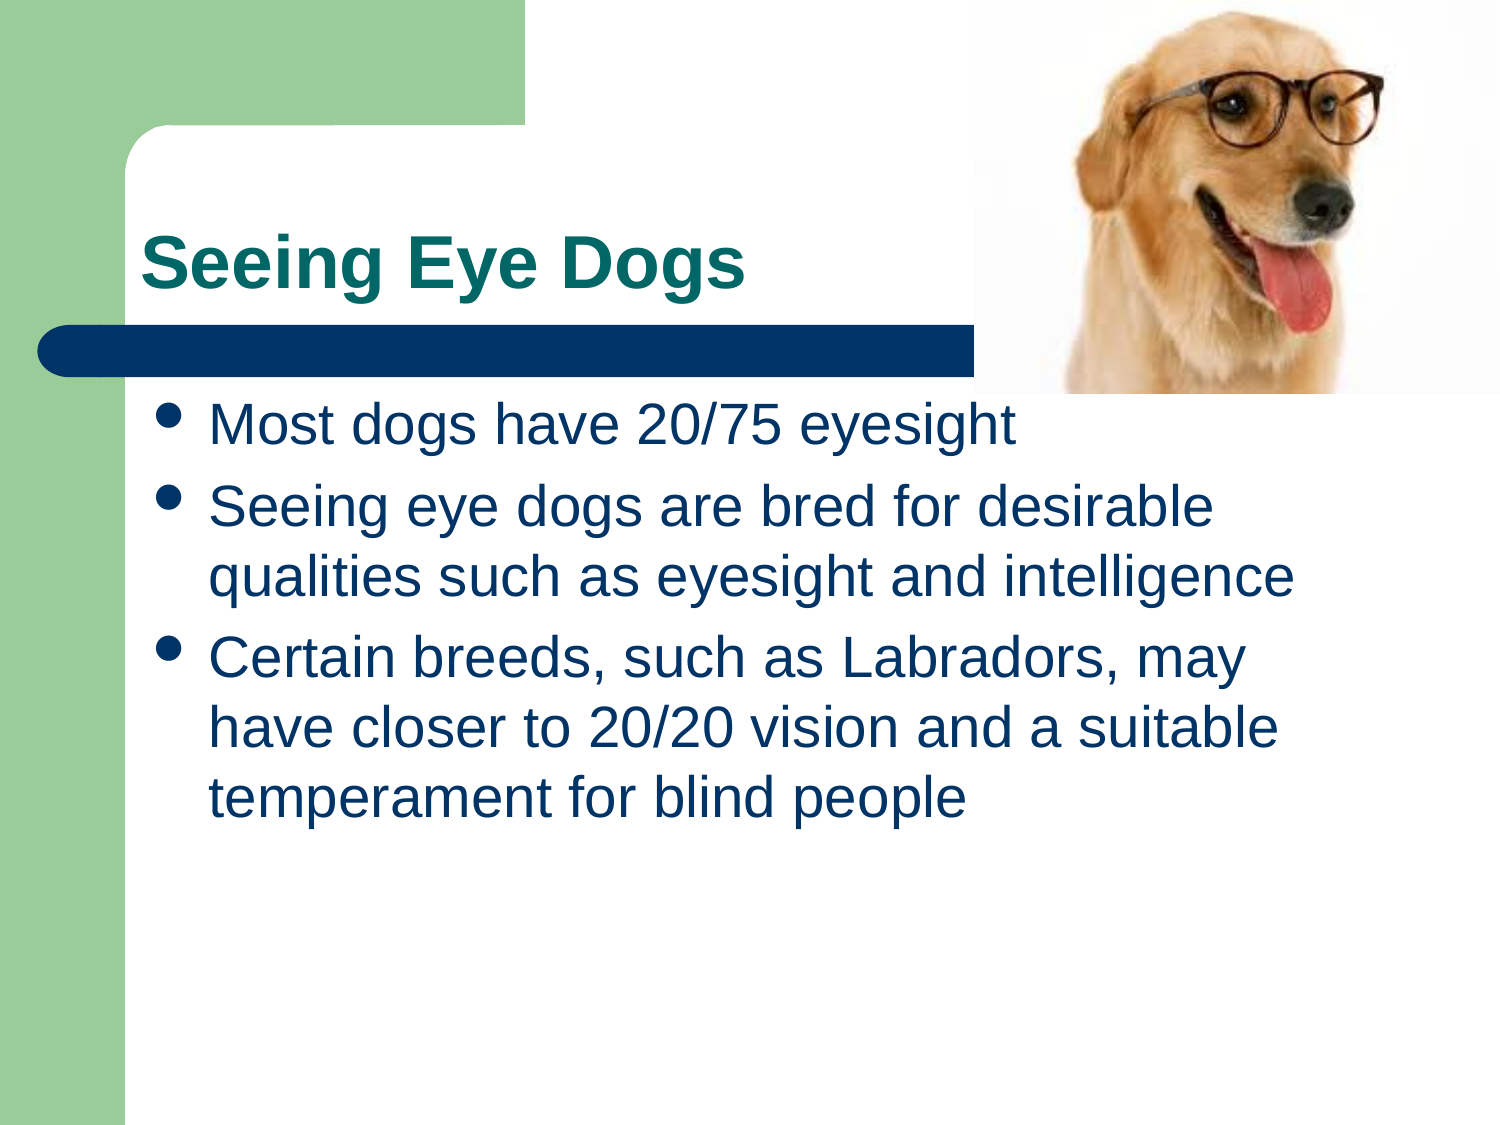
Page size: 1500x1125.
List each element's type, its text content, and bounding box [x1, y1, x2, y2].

list Most dogs have 20/75 eyesight Seeing eye dogs are bred for desirable qualities such as eyesight and intelligence Certain breeds, such as Labradors, may have closer to 20/20 vision and a suitable temperament for blind people [137, 378, 1365, 1048]
picture [974, 0, 1500, 394]
title Seeing Eye Dogs [124, 124, 969, 313]
